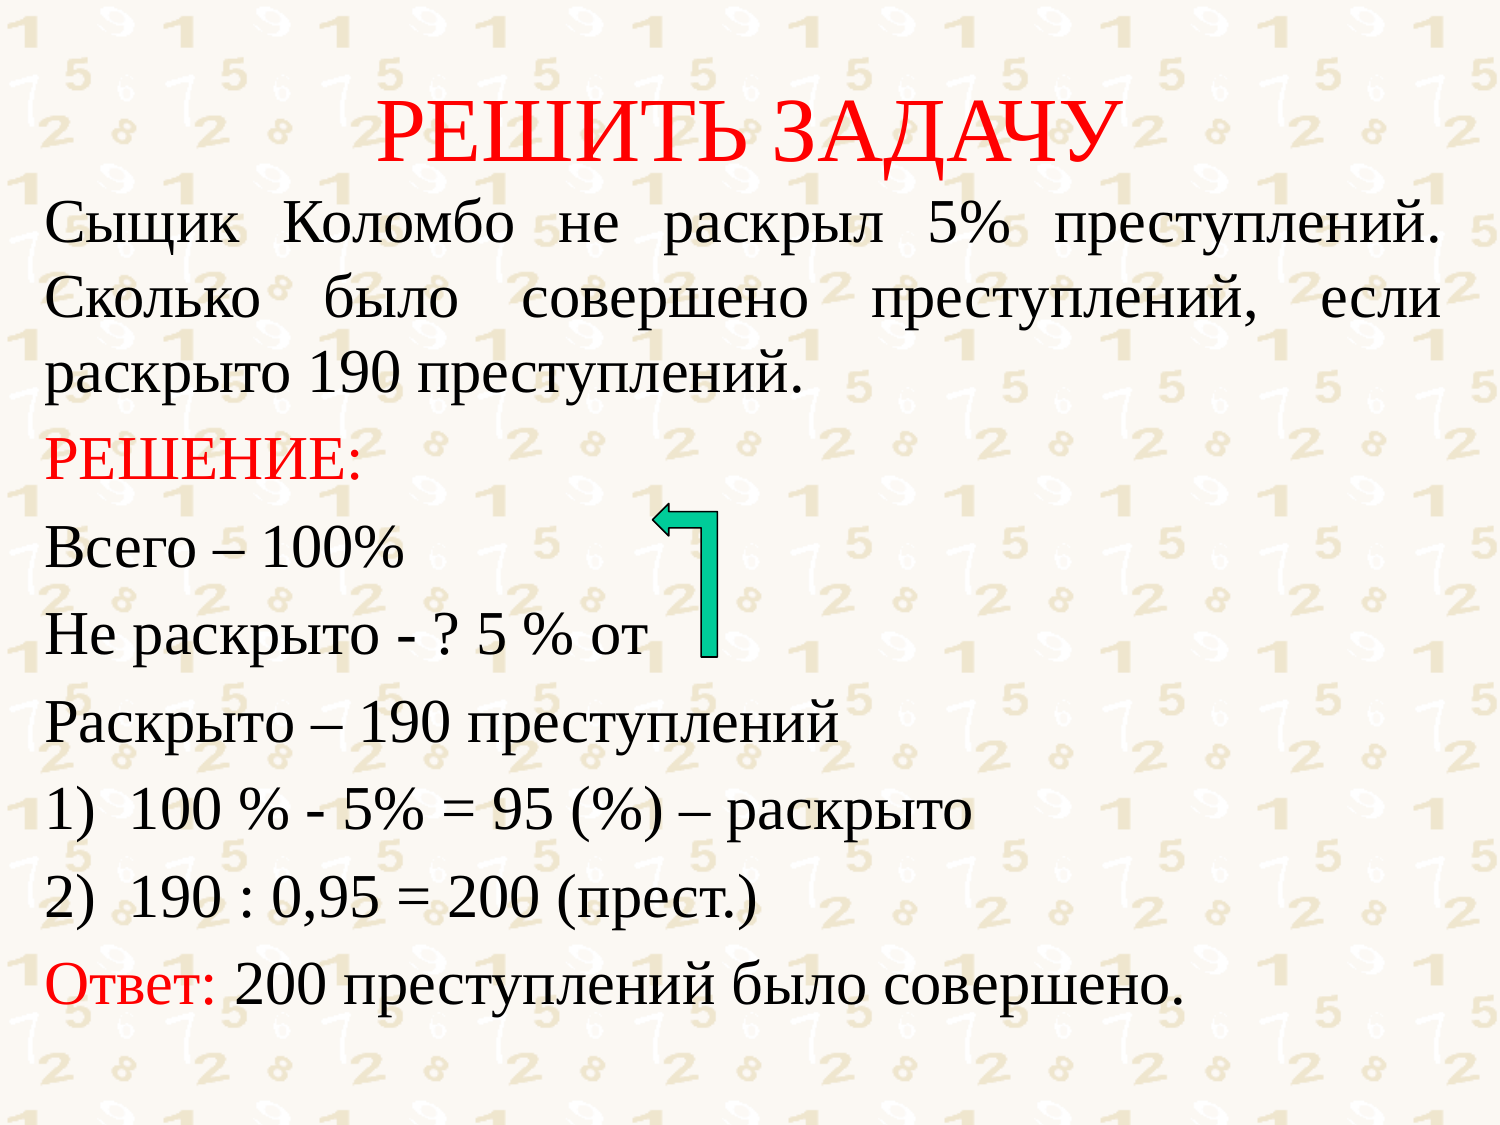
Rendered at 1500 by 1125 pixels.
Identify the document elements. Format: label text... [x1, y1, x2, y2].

title РЕШИТЬ ЗАДАЧУ [112, 30, 1388, 172]
list Сыщик Коломбо не раскрыл 5% преступлений. Сколько было совершено преступлений, если раскрыто 190 преступлений. РЕШЕНИЕ: Всего – 100% Не раскрыто - ? 5 % от Раскрыто – 190 преступлений 100 % - 5% = 95 (%) – раскрыто 190 : 0,95 = 200 (прест.) Ответ: 200 преступлений было совершено. [29, 172, 1459, 848]
picture [0, 0, 1500, 1125]
text_box [652, 503, 718, 657]
